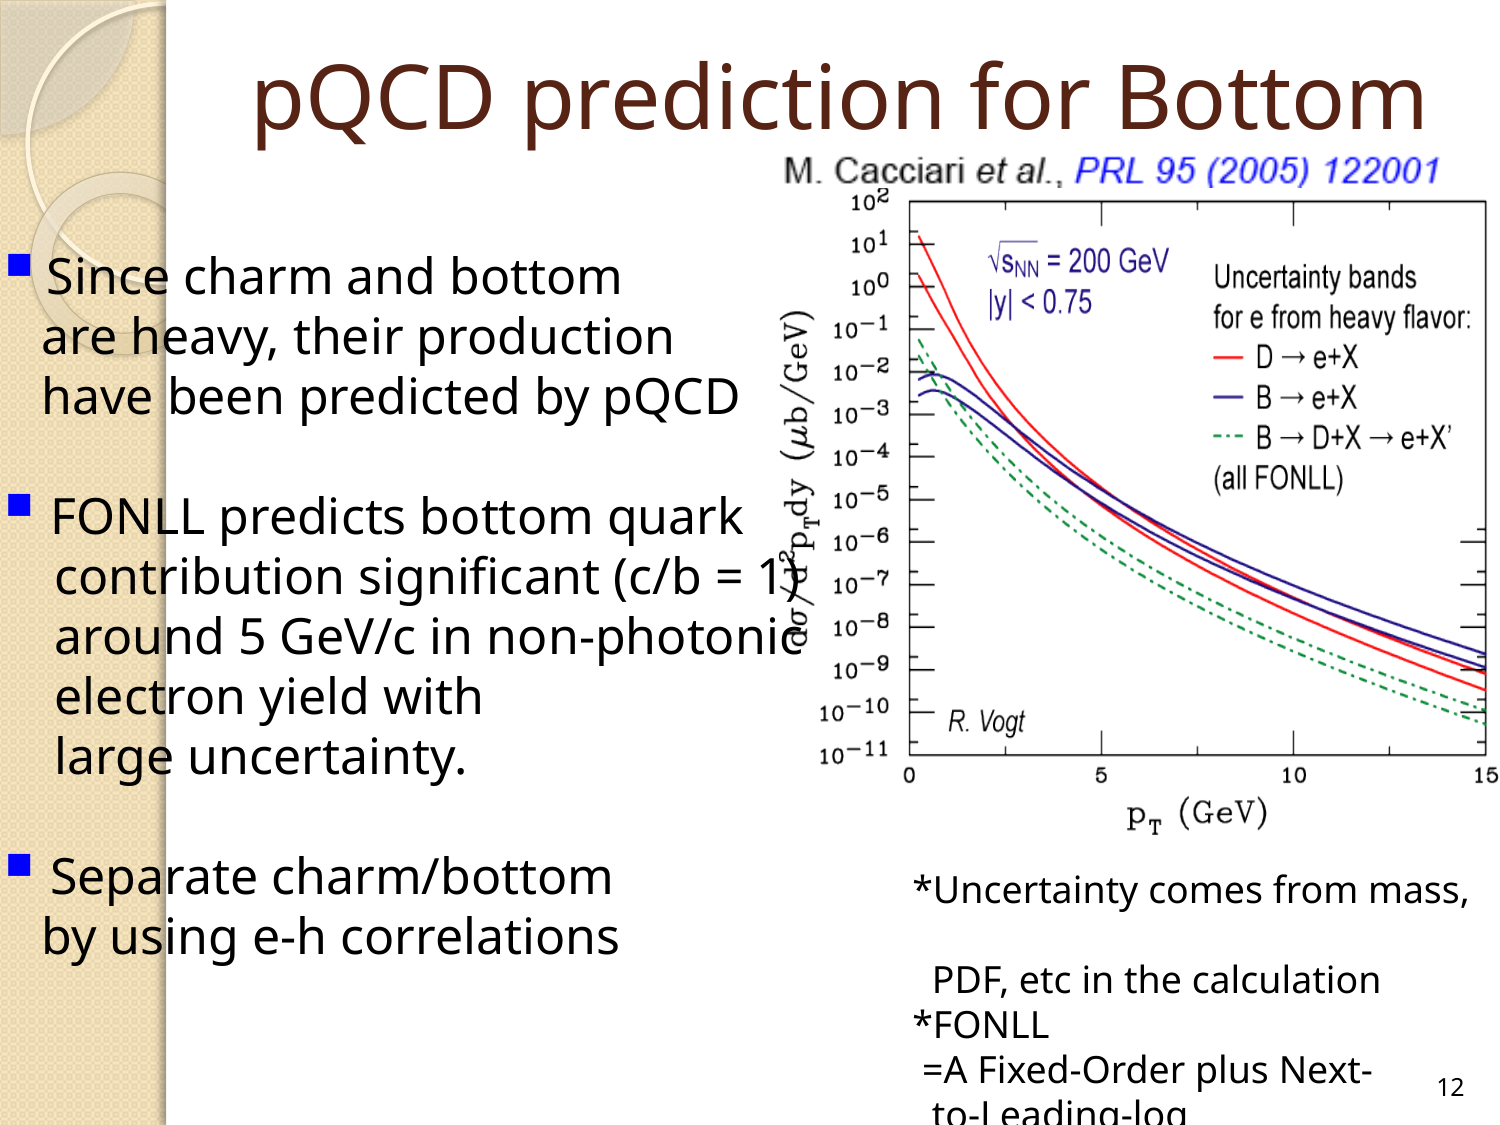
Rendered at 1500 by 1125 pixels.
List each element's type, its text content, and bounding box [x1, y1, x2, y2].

title pQCD prediction for Bottom [235, 0, 1466, 188]
slide_number 12 [1413, 1034, 1488, 1113]
text_box *Uncertainty comes from mass, PDF, etc in the calculation *FONLL =A Fixed-Order plus Next- to-Leading-log [897, 858, 1488, 1125]
text_box Since charm and bottom are heavy, their production have been predicted by pQCD FONLL predicts bottom quark contribution significant (c/b = 1) around 5 GeV/c in non-photonic electron yield with large uncertainty. Separate charm/bottom by using e-h correlations [0, 237, 819, 1093]
picture [779, 147, 1500, 838]
